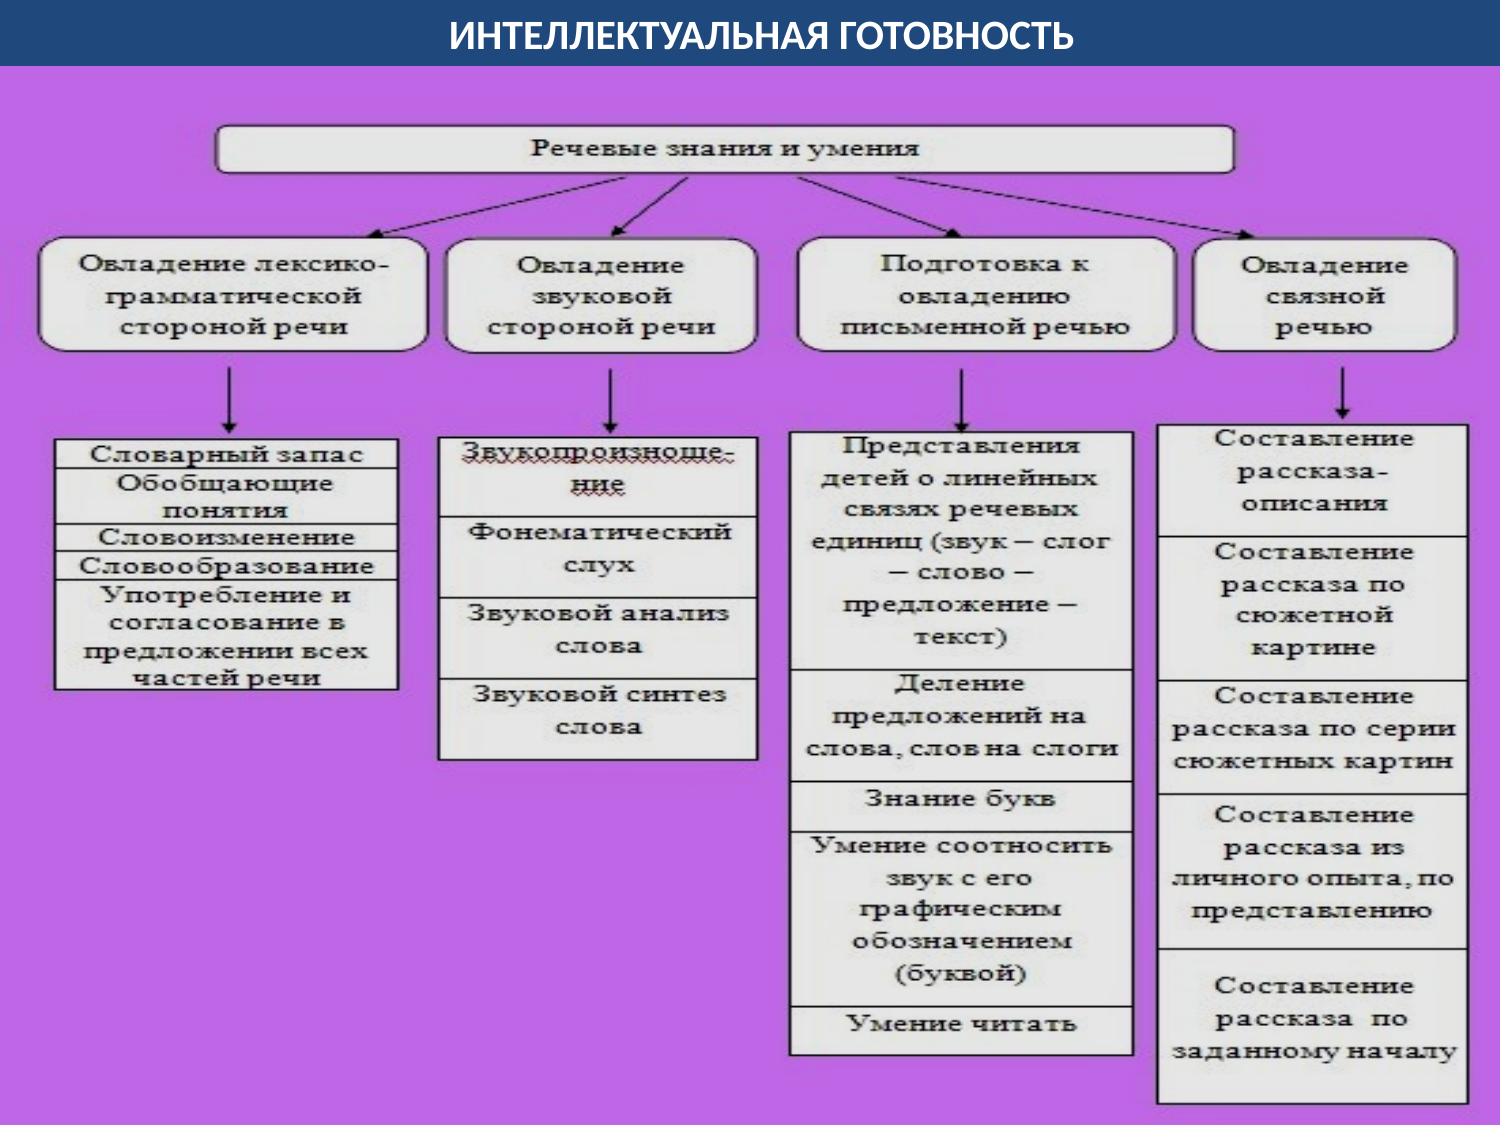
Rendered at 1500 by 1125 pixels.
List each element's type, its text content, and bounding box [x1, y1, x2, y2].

picture [0, 66, 1500, 1125]
text_box ИНТЕЛЛЕКТУАЛЬНАЯ ГОТОВНОСТЬ [434, 0, 1090, 64]
